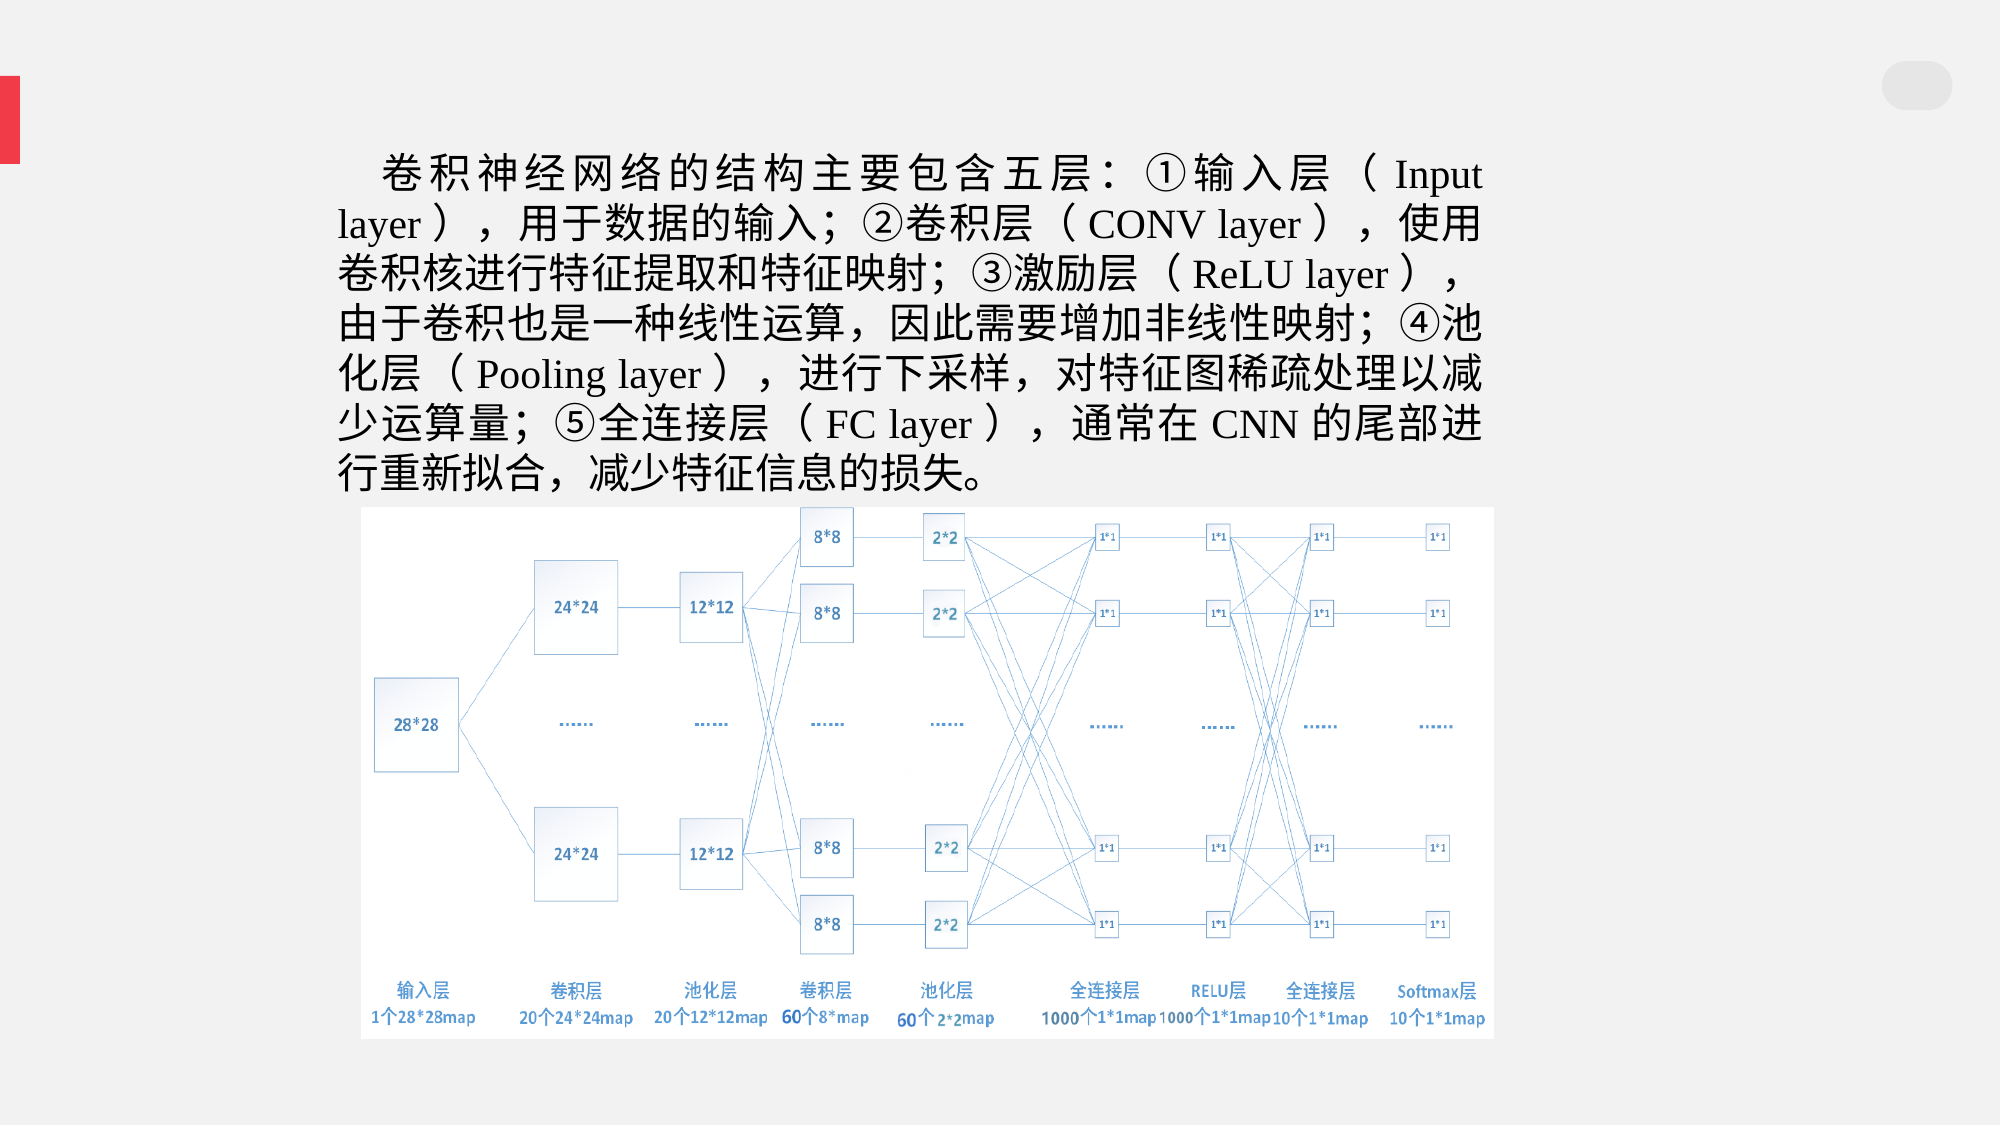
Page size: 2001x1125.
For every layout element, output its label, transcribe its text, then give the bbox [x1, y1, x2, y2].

text_box 卷积神经网络的结构主要包含五层：①输入层（Input layer），用于数据的输入；②卷积层（CONV layer），使用卷积核进行特征提取和特征映射；③激励层（ReLU layer），由于卷积也是一种线性运算，因此需要增加非线性映射；④池化层（Pooling layer），进行下采样，对特征图稀疏处理以减少运算量；⑤全连接层（FC layer），通常在CNN的尾部进行重新拟合，减少特征信息的损失。 [322, 138, 1498, 504]
picture [361, 507, 1494, 1039]
